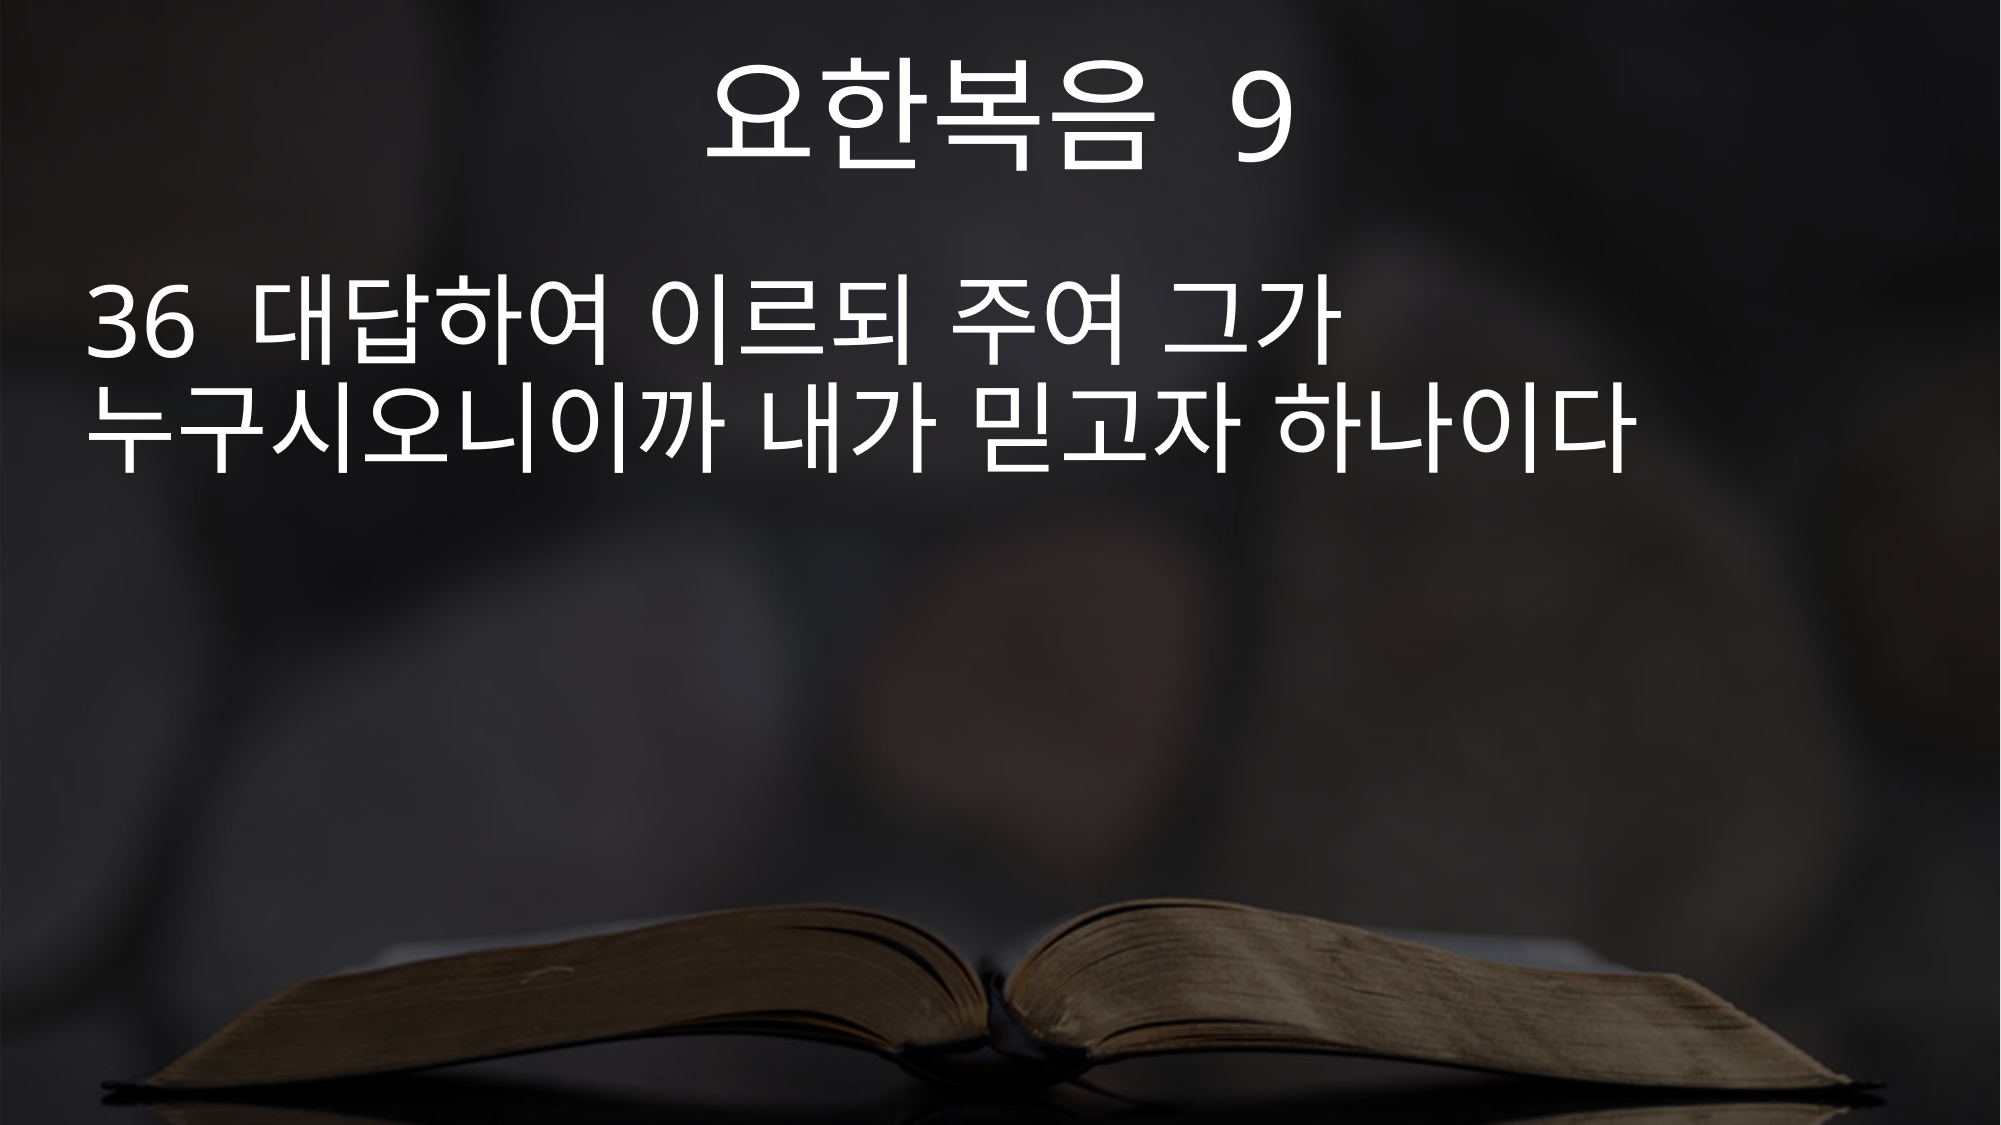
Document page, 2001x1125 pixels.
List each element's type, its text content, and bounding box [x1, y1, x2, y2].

list 36 대답하여 이르되 주여 그가 누구시오니이까 내가 믿고자 하나이다 [69, 263, 1953, 423]
picture [0, 0, 2001, 1125]
footer 요한복음 9 [0, 32, 2000, 192]
